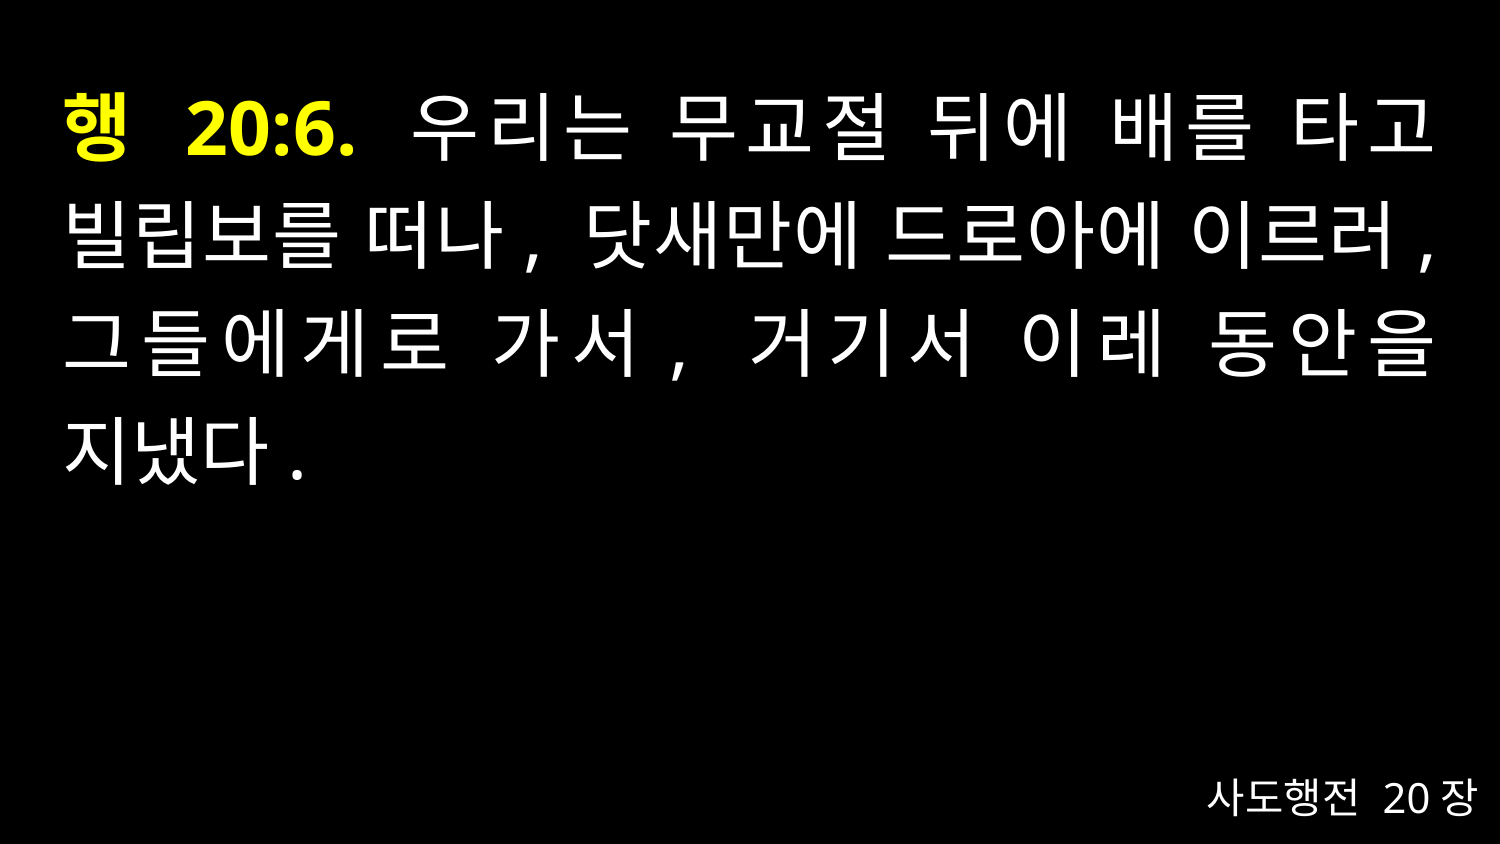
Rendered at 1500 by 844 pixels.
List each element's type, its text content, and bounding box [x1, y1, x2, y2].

title 행 20:6. 우리는 무교절 뒤에 배를 타고 빌립보를 떠나, 닷새만에 드로아에 이르러, 그들에게로 가서, 거기서 이레 동안을 지냈다. [0, 0, 1500, 844]
subtitle 사도행전 20장 [916, 770, 1500, 844]
